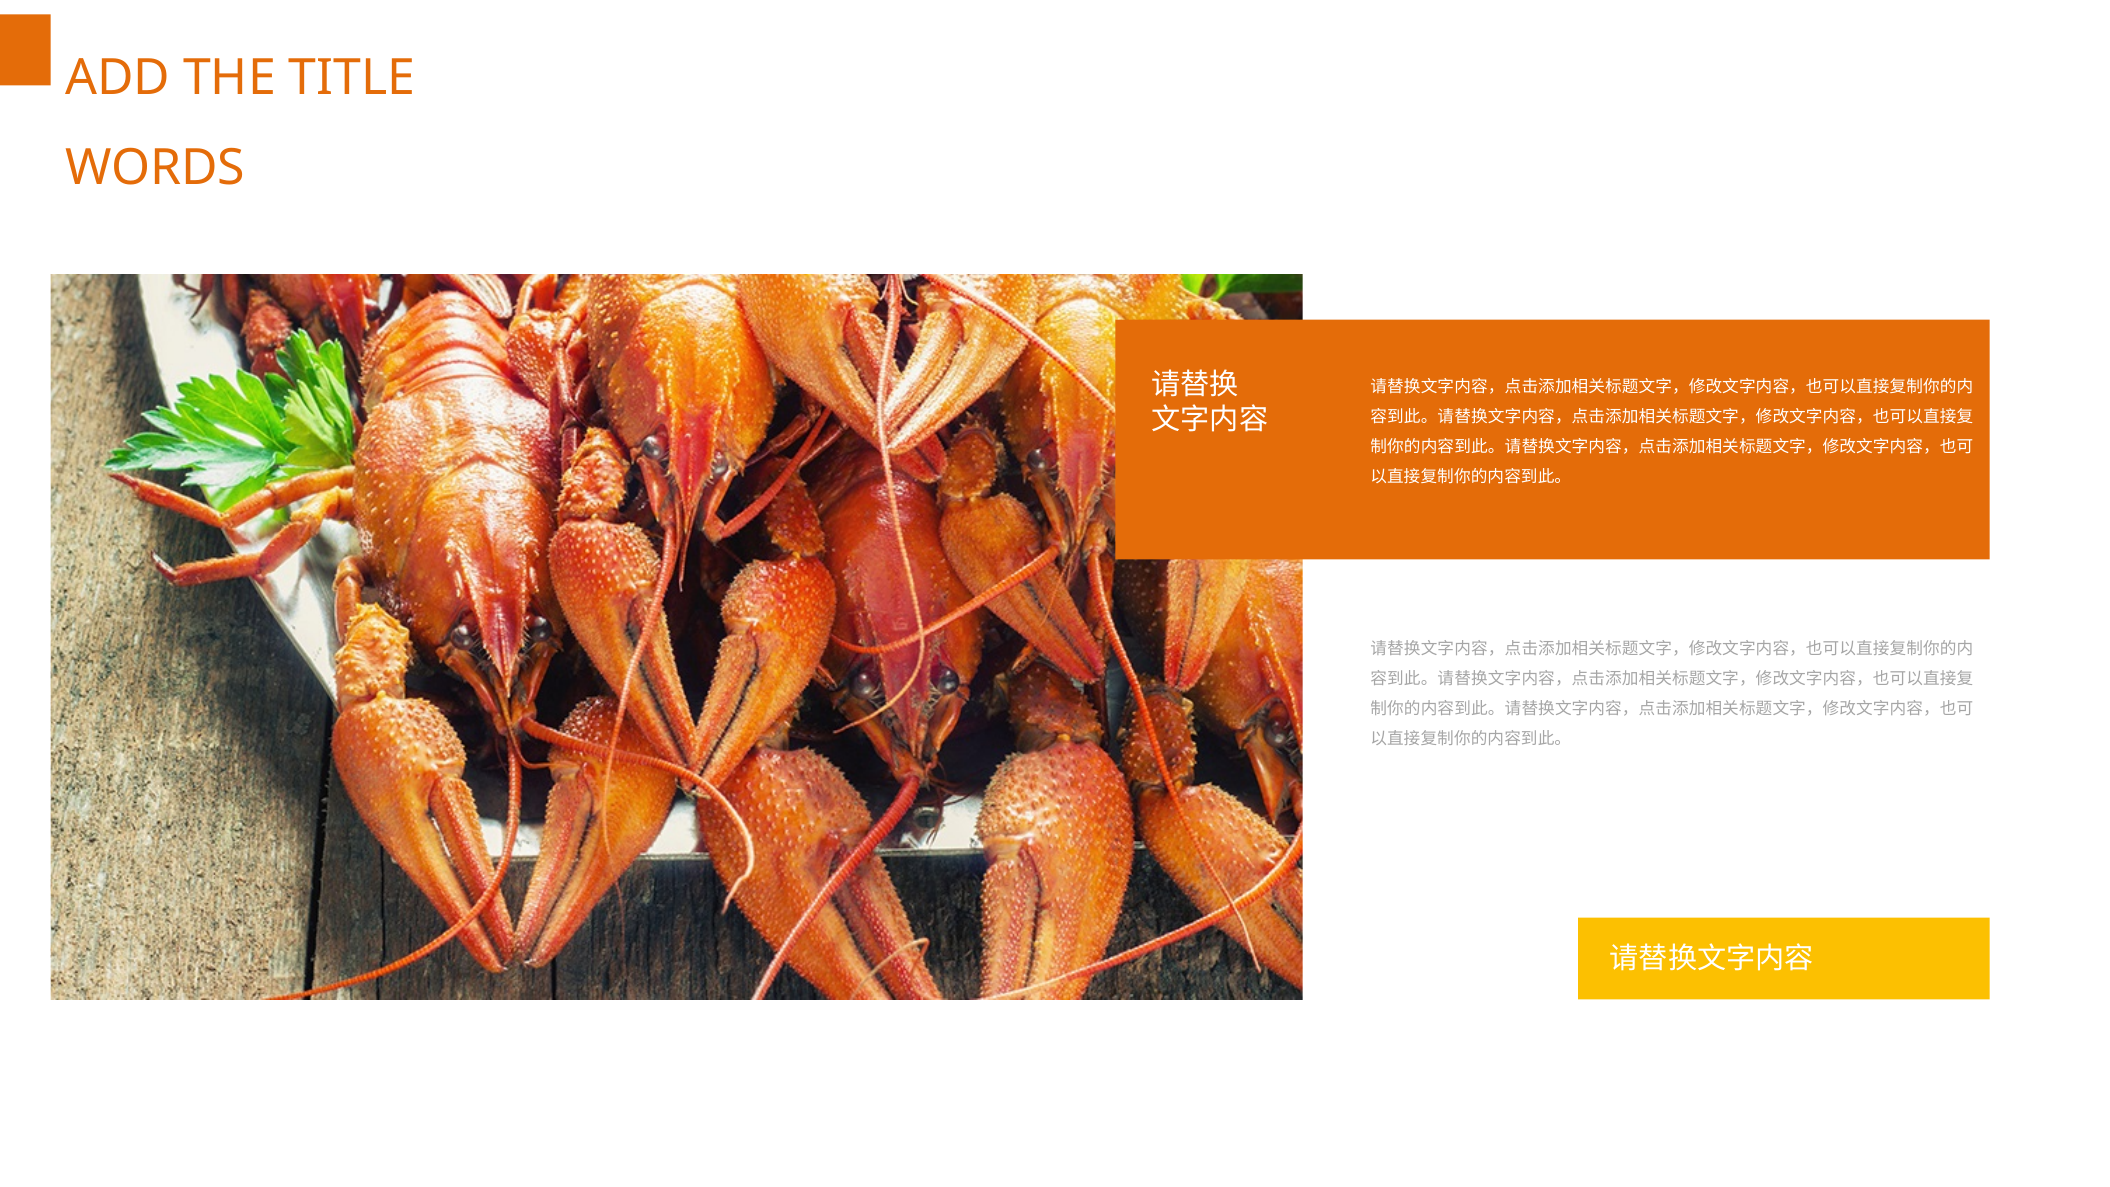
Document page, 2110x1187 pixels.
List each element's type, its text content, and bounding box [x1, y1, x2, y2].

text_box 请替换文字内容，点击添加相关标题文字，修改文字内容，也可以直接复制你的内容到此。请替换文字内容，点击添加相关标题文字，修改文字内容，也可以直接复制你的内容到此。请替换文字内容，点击添加相关标题文字，修改文字内容，也可以直接复制你的内容到此。 [1354, 357, 1990, 551]
text_box [1577, 917, 1991, 1000]
text_box [1114, 319, 1991, 561]
text_box ADD THE TITLE WORDS [50, 7, 583, 202]
text_box 请替换 文字内容 [1135, 357, 1315, 455]
text_box 请替换文字内容，点击添加相关标题文字，修改文字内容，也可以直接复制你的内容到此。请替换文字内容，点击添加相关标题文字，修改文字内容，也可以直接复制你的内容到此。请替换文字内容，点击添加相关标题文字，修改文字内容，也可以直接复制你的内容到此。 [1354, 620, 1990, 814]
text_box [50, 273, 1304, 1000]
text_box 请替换文字内容 [1593, 931, 1858, 983]
